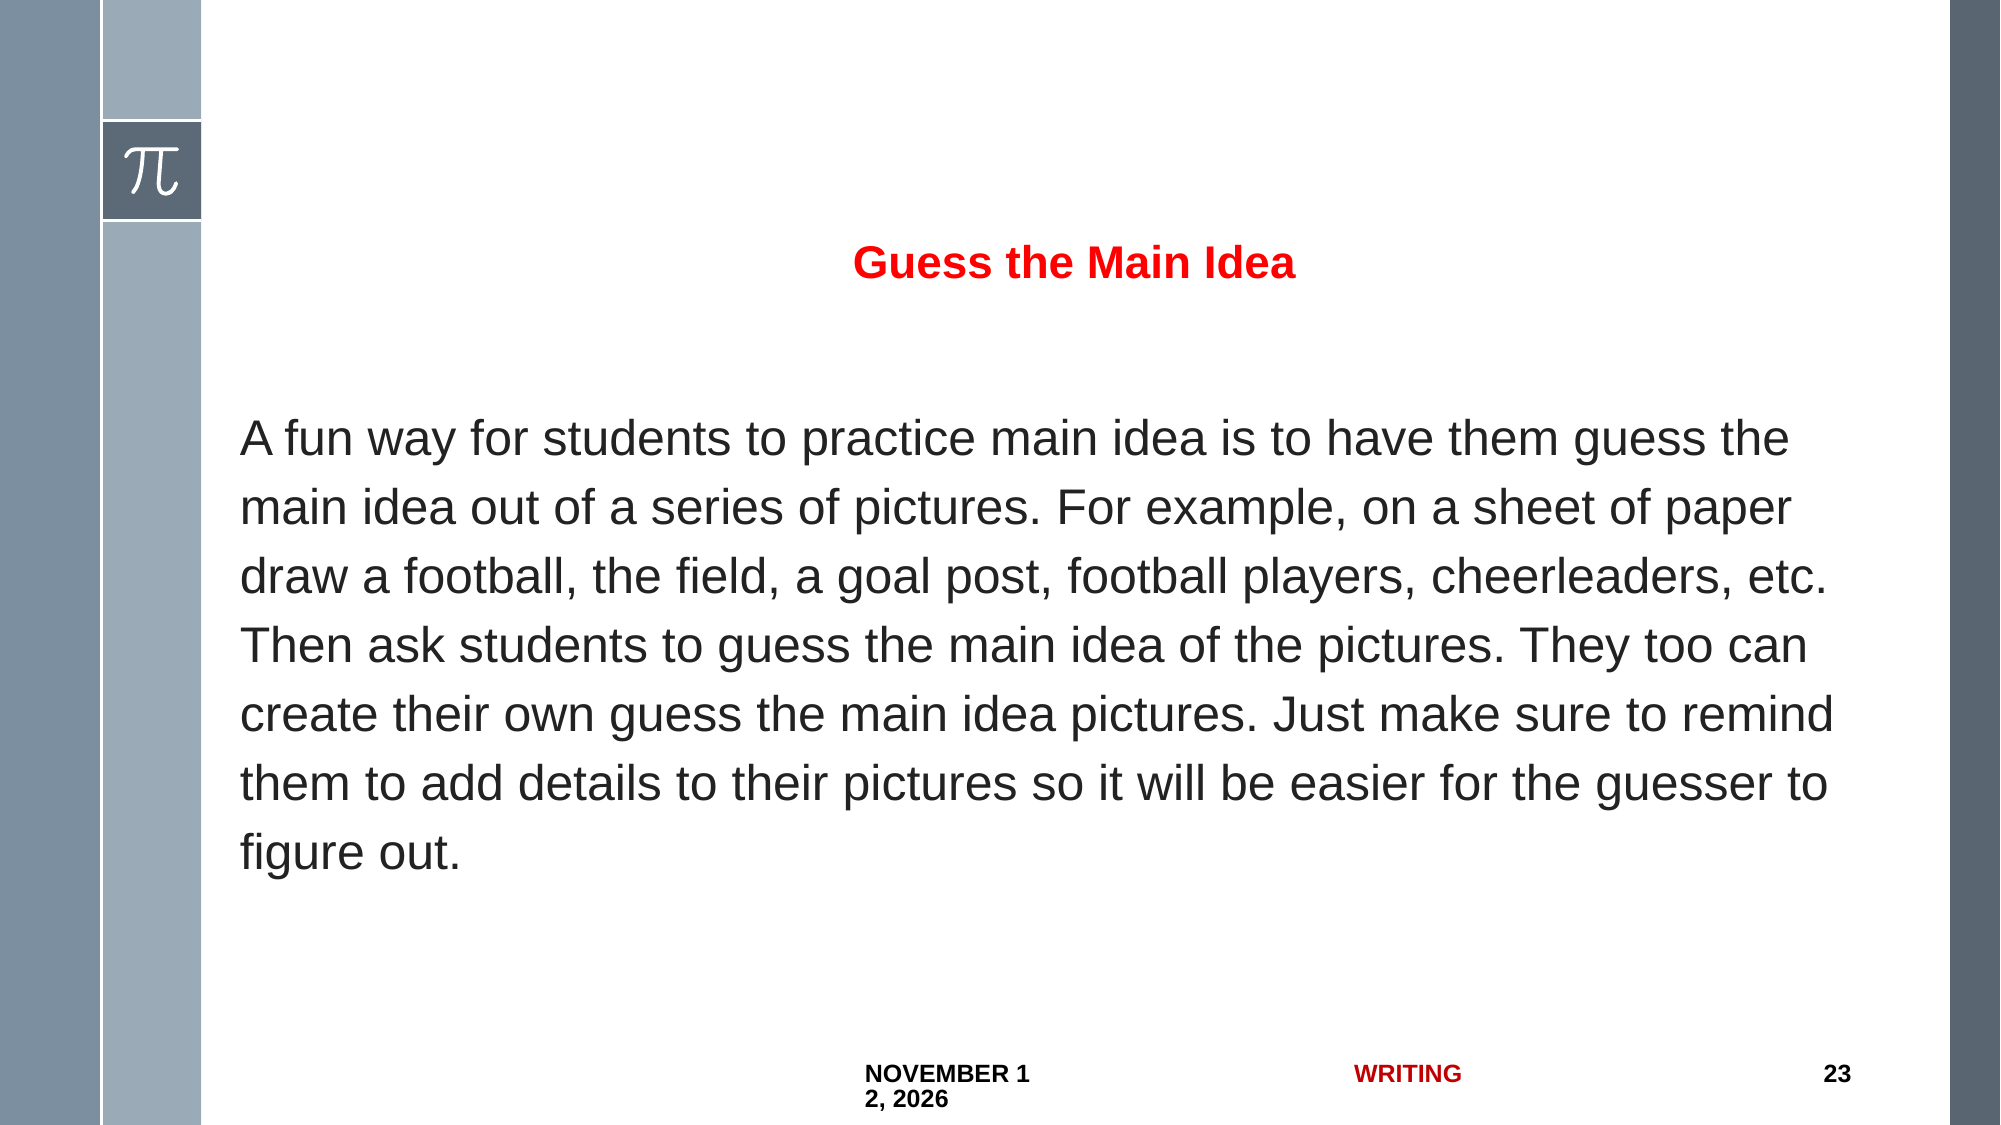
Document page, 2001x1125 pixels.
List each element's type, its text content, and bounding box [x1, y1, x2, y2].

text_box Guess the Main Idea [273, 224, 1875, 365]
text_box A fun way for students to practice main idea is to have them guess the main idea out of a series of pictures. For example, on a sheet of paper draw a football, the field, a goal post, football players, cheerleaders, etc. Then ask students to guess the main idea of the pictures. They too can create their own guess the main idea pictures. Just make sure to remind them to add details to their pictures so it will be easier for the guesser to figure out. [224, 388, 1875, 887]
slide_number 23 [1766, 1042, 1867, 1103]
footer Writing [1082, 1042, 1735, 1103]
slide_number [849, 1042, 1050, 1103]
